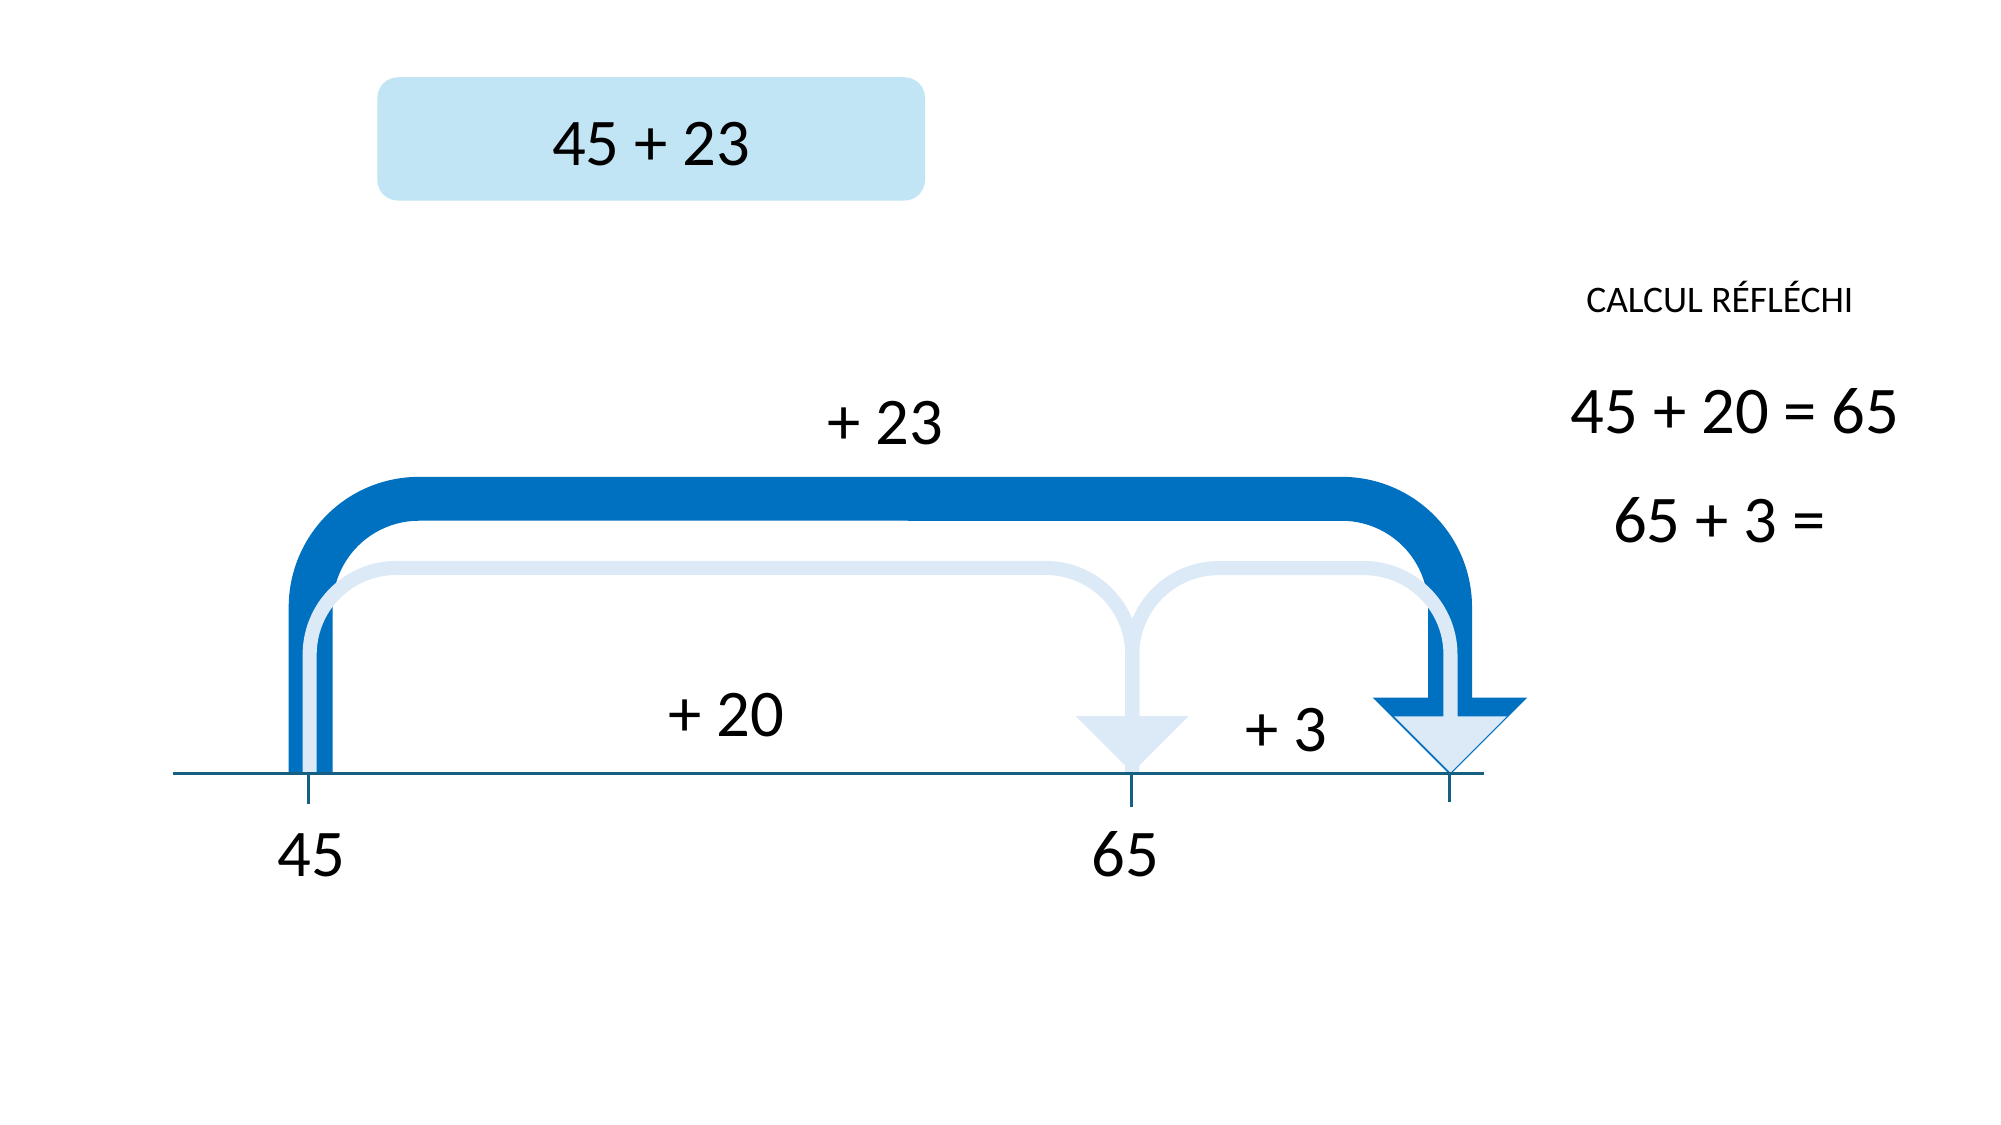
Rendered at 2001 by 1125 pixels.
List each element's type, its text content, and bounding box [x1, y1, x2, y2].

text_box 65 + 3 = [1492, 468, 1962, 643]
text_box [288, 476, 1528, 772]
text_box + 20 [484, 662, 954, 758]
text_box [1132, 561, 1507, 772]
text_box 65 [891, 802, 1360, 897]
text_box + 23 [643, 370, 1112, 466]
text_box 45 [84, 802, 553, 897]
text_box CALCUL RÉFLÉCHI [1571, 267, 1878, 328]
text_box 45 + 23 [375, 75, 927, 203]
text_box + 3 [1189, 677, 1368, 772]
text_box 45 + 20 = 65 [1487, 359, 1983, 454]
text_box [302, 560, 1189, 772]
